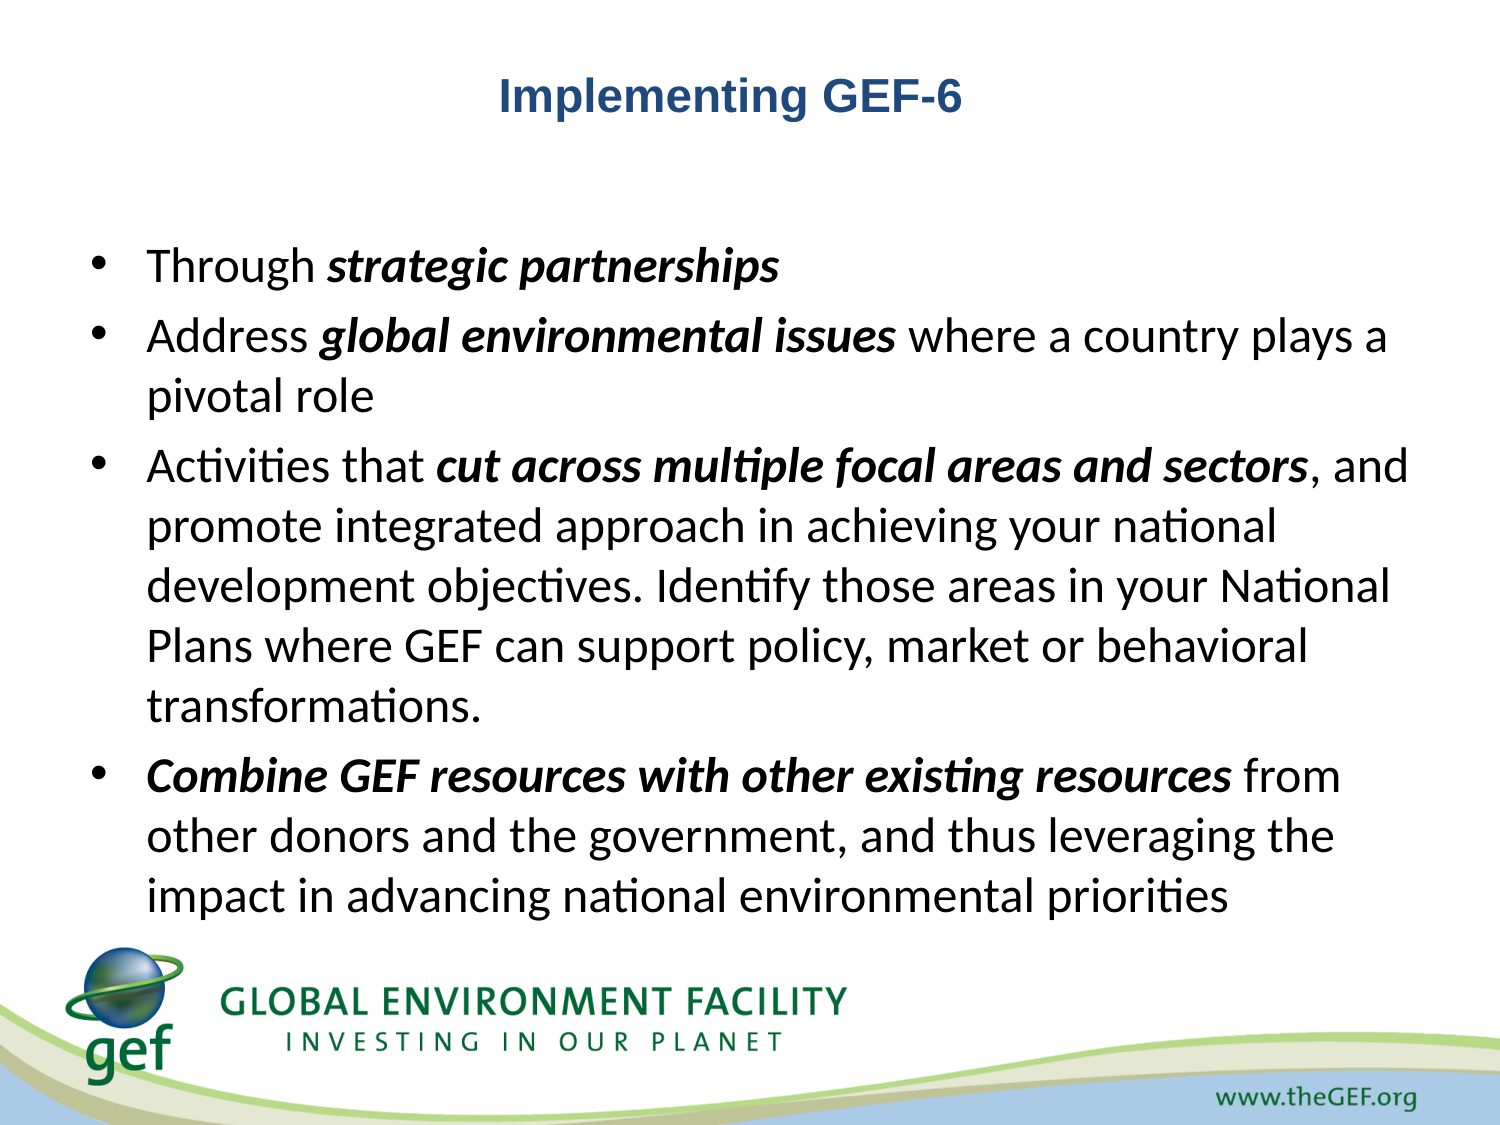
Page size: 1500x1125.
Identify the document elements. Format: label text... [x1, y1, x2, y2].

picture [0, 920, 1500, 1125]
title Implementing GEF-6 [62, 0, 1413, 188]
list Through strategic partnerships Address global environmental issues where a country plays a pivotal role Activities that cut across multiple focal areas and sectors, and promote integrated approach in achieving your national development objectives. Identify those areas in your National Plans where GEF can support policy, market or behavioral transformations. Combine GEF resources with other existing resources from other donors and the government, and thus leveraging the impact in advancing national environmental priorities [75, 224, 1425, 968]
